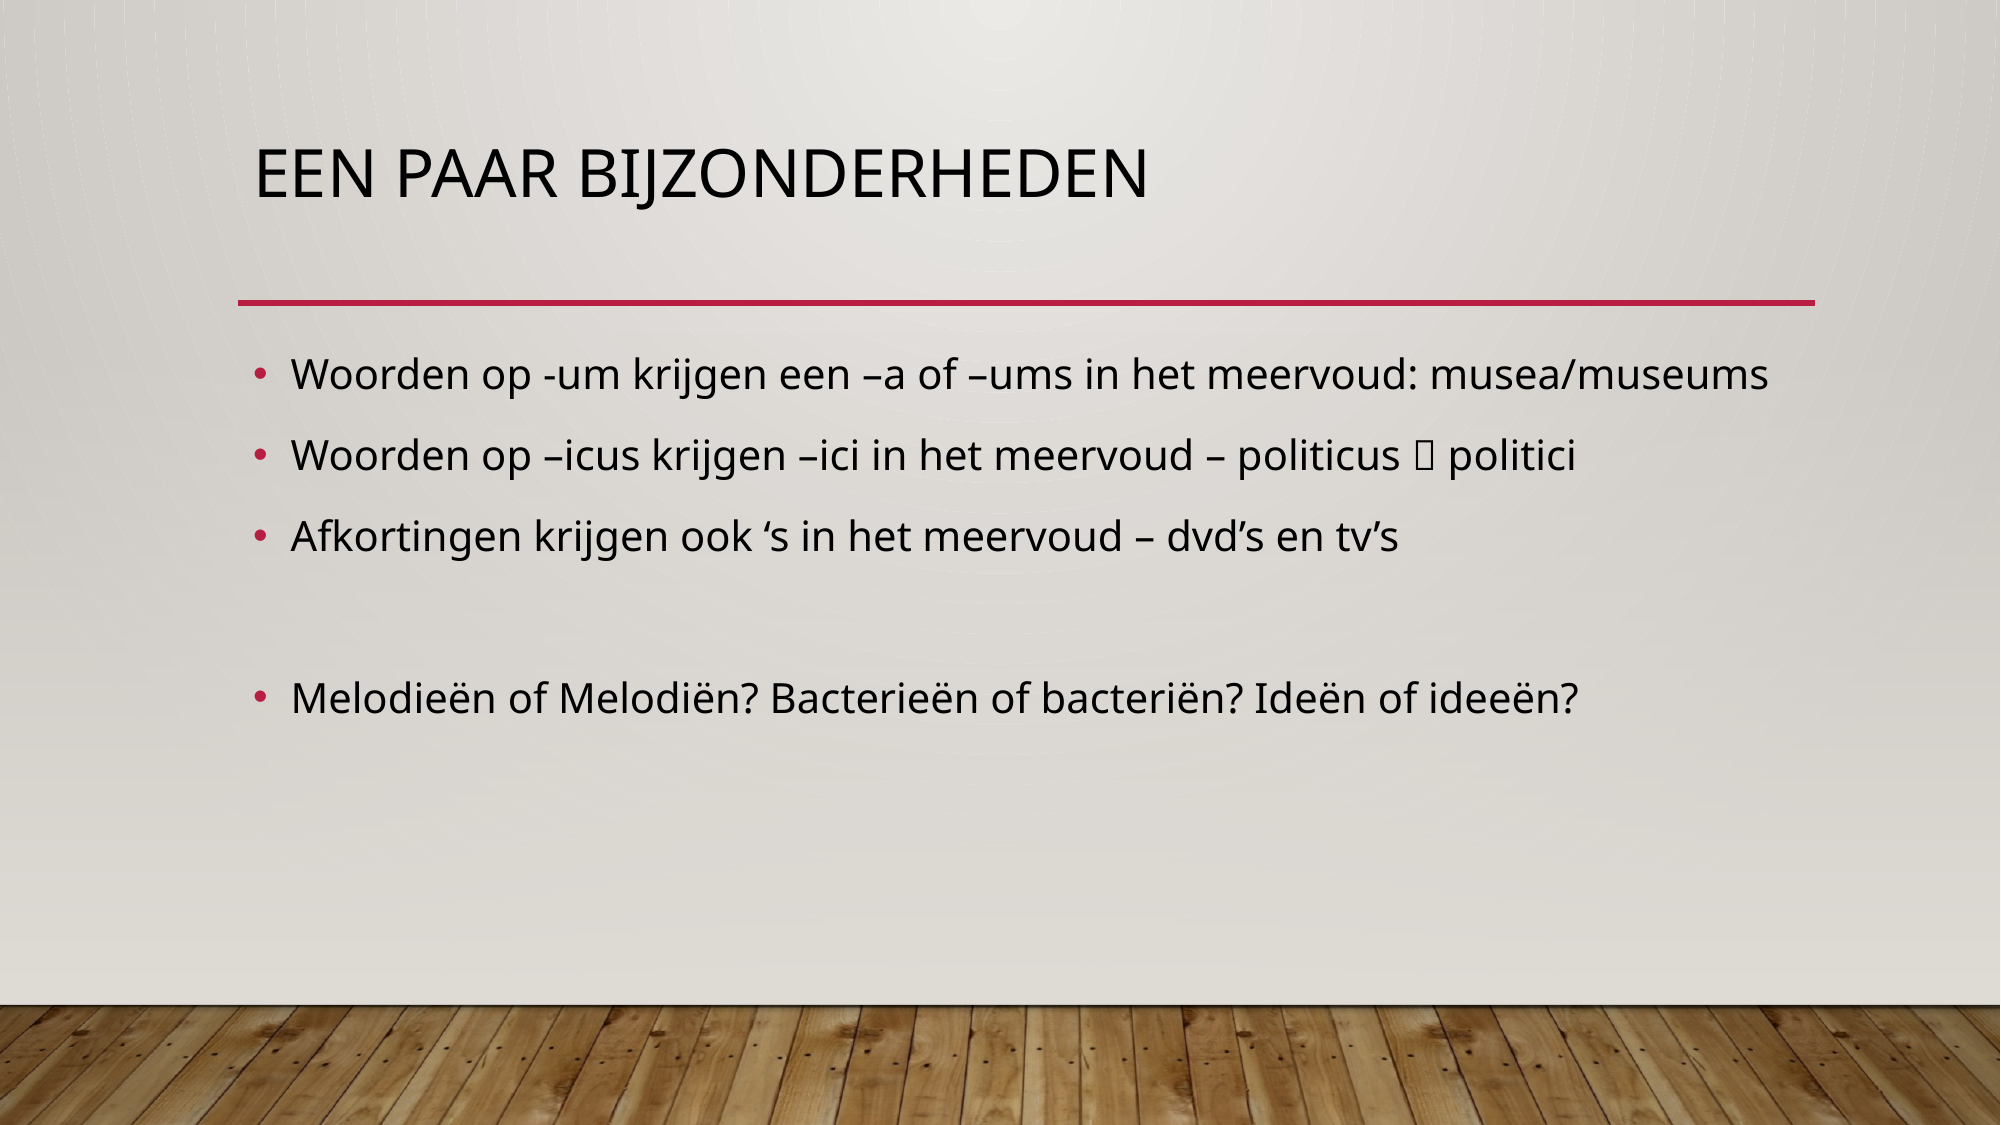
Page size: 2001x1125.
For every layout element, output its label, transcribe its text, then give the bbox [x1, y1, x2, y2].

list Woorden op -um krijgen een –a of –ums in het meervoud: musea/museums Woorden op –icus krijgen –ici in het meervoud – politicus  politici Afkortingen krijgen ook ‘s in het meervoud – dvd’s en tv’s Melodieën of Melodiën? Bacterieën of bacteriën? Ideën of ideeën? [238, 330, 1814, 897]
picture [0, 1005, 2000, 1125]
title Een paar bijzonderheden [238, 131, 1814, 305]
